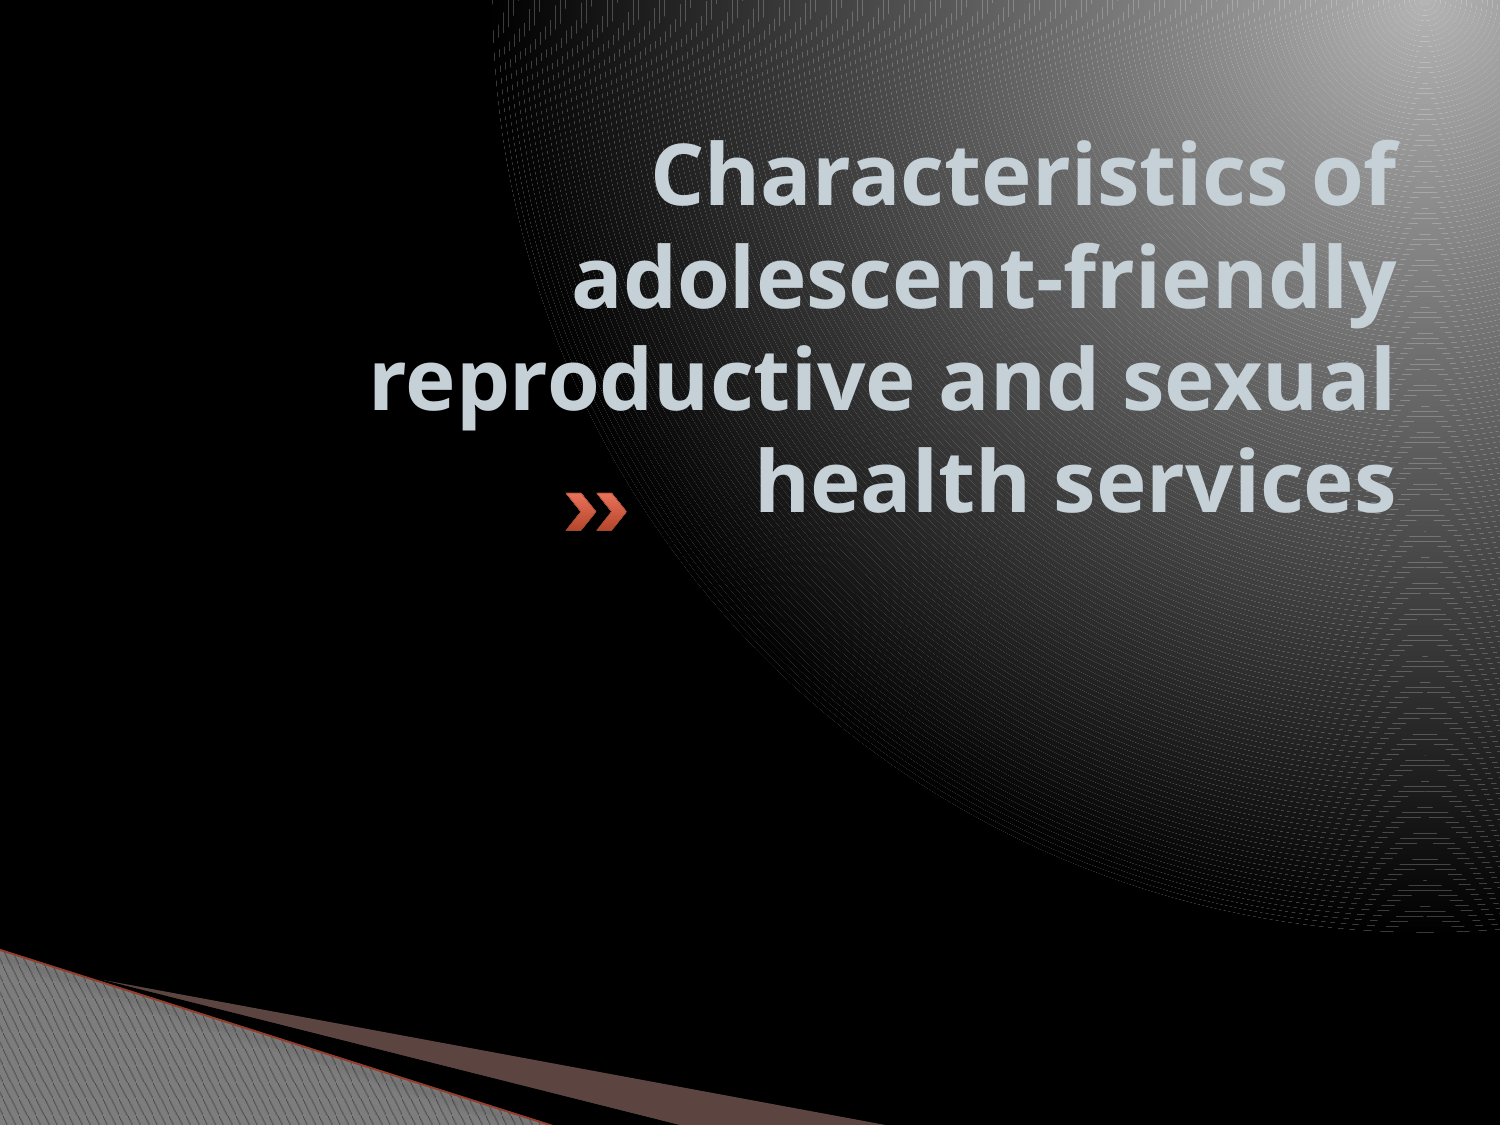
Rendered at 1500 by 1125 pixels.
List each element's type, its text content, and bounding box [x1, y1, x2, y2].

picture [0, 952, 543, 1125]
title Characteristics of adolescent-friendly reproductive and sexual health services [137, 237, 1413, 538]
